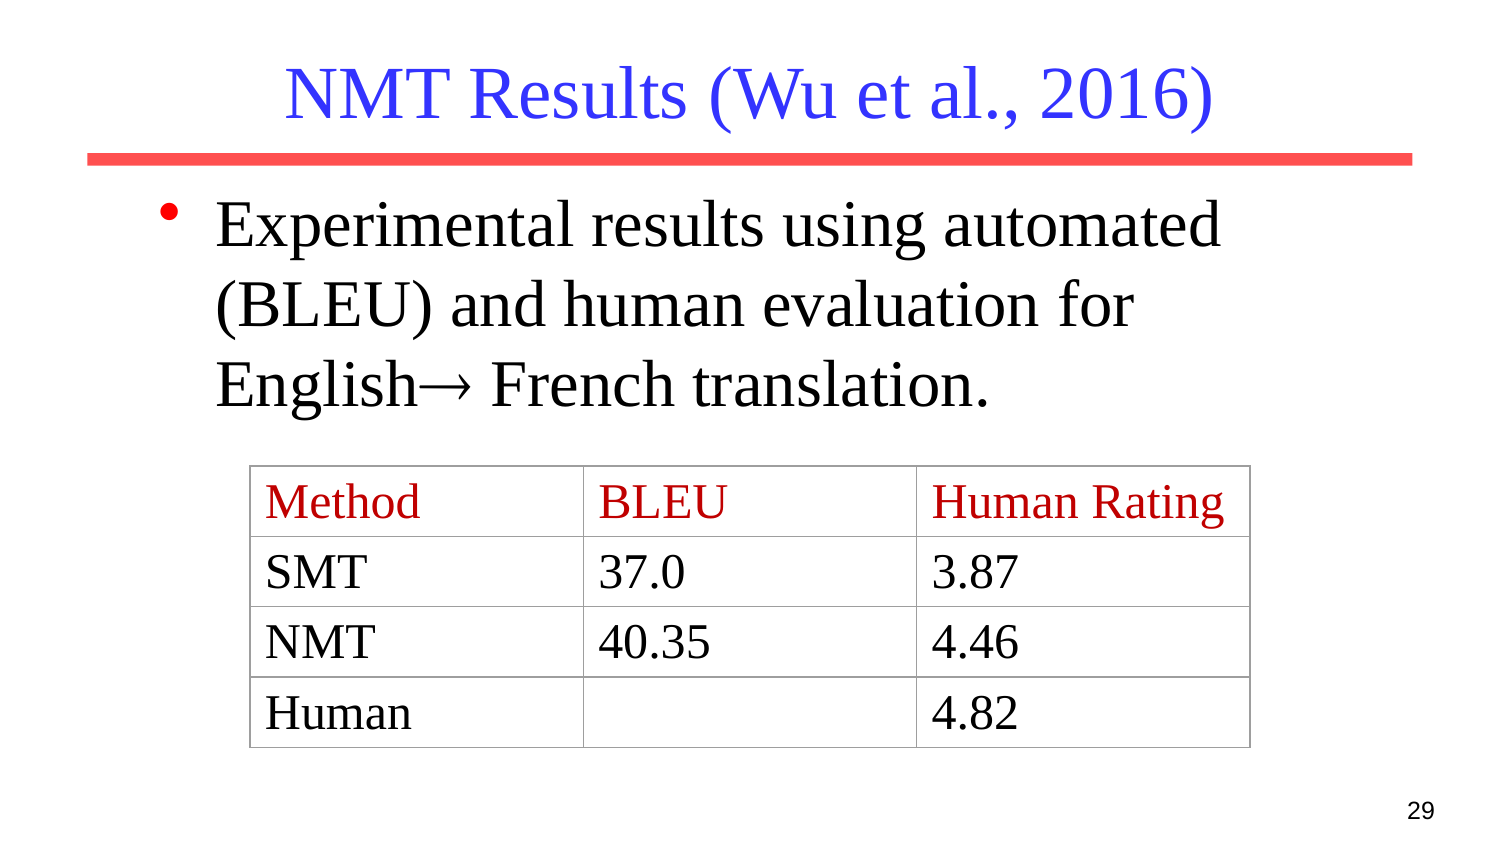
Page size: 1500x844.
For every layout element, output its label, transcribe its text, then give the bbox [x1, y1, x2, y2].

list Experimental results using automated (BLEU) and human evaluation for English French translation. [143, 171, 1420, 358]
table_cell 4.46 [917, 607, 1249, 676]
table_header Human Rating [917, 467, 1249, 536]
slide_number 29 [1137, 787, 1451, 844]
table_header BLEU [584, 467, 916, 536]
table_cell 4.82 [917, 678, 1249, 747]
table_cell 3.87 [917, 537, 1249, 606]
table_cell 40.35 [584, 607, 916, 676]
table_cell NMT [251, 607, 583, 676]
table_header Method [251, 467, 583, 536]
table_cell SMT [251, 537, 583, 606]
title NMT Results (Wu et al., 2016) [112, 27, 1388, 151]
table_cell [584, 678, 916, 747]
table_cell Human [251, 678, 583, 747]
table_cell 37.0 [584, 537, 916, 606]
